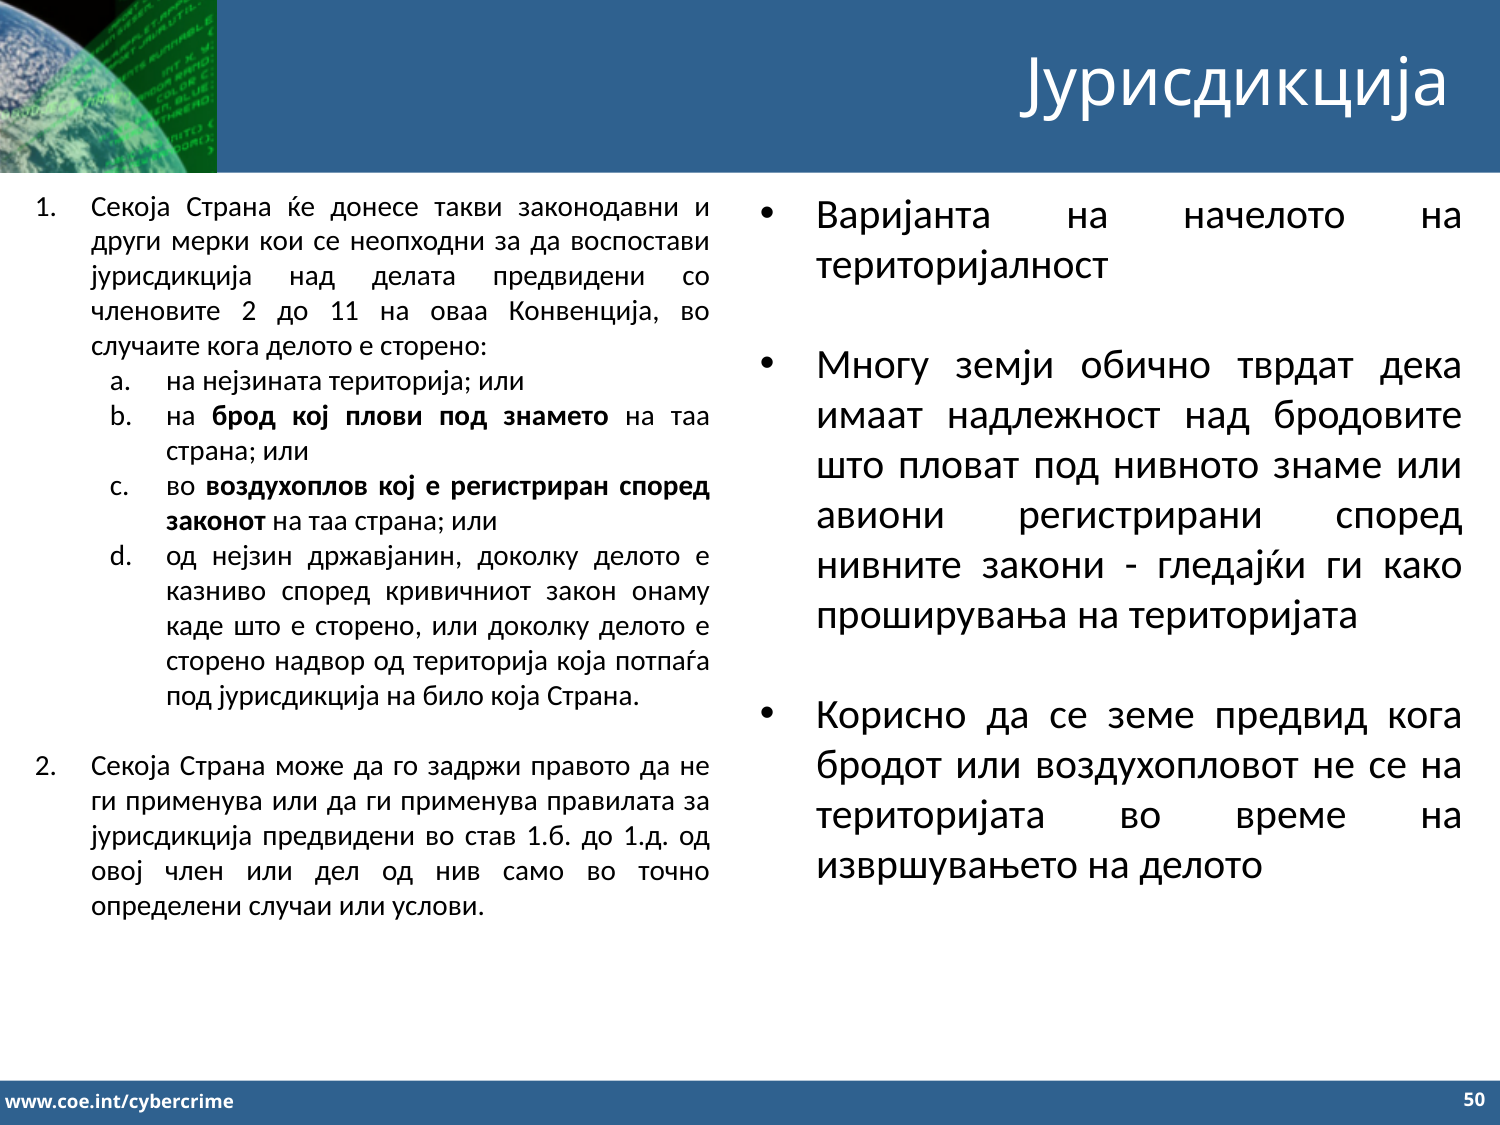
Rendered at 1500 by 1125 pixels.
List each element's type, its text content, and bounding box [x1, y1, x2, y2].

picture [0, 0, 217, 173]
text_box Секоја Страна ќе донесе такви законодавни и други мерки кои се неопходни за да воспостави јурисдикција над делата предвидени со членовите 2 до 11 на оваа Конвенција, во случаите кога делото е сторено: на нејзината територија; или на брод кој плови под знамето на таа страна; или во воздухоплов кој е регистриран според законот на таа страна; или од нејзин државјанин, доколку делото е казниво според кривичниот закон онаму каде што е сторено, или доколку делото е сторено надвор од територија која потпаѓа под јурисдикција на било која Страна. Секоја Страна може да го задржи правото да не ги применува или да ги применува правилата за јурисдикција предвидени во став 1.б. до 1.д. од овој член или дел од нив само во точно определени случаи или услови. [19, 179, 726, 929]
text_box Јурисдикција [230, 31, 1483, 126]
text_box Варијанта на начелото на територијалност Многу земји обично тврдат дека имаат надлежност над бродовите што пловат под нивното знаме или авиони регистрирани според нивните закони - гледајќи ги како проширувања на територијата Корисно да се земе предвид кога бродот или воздухопловот не се на територијата во време на извршувањето на делото [745, 179, 1478, 895]
